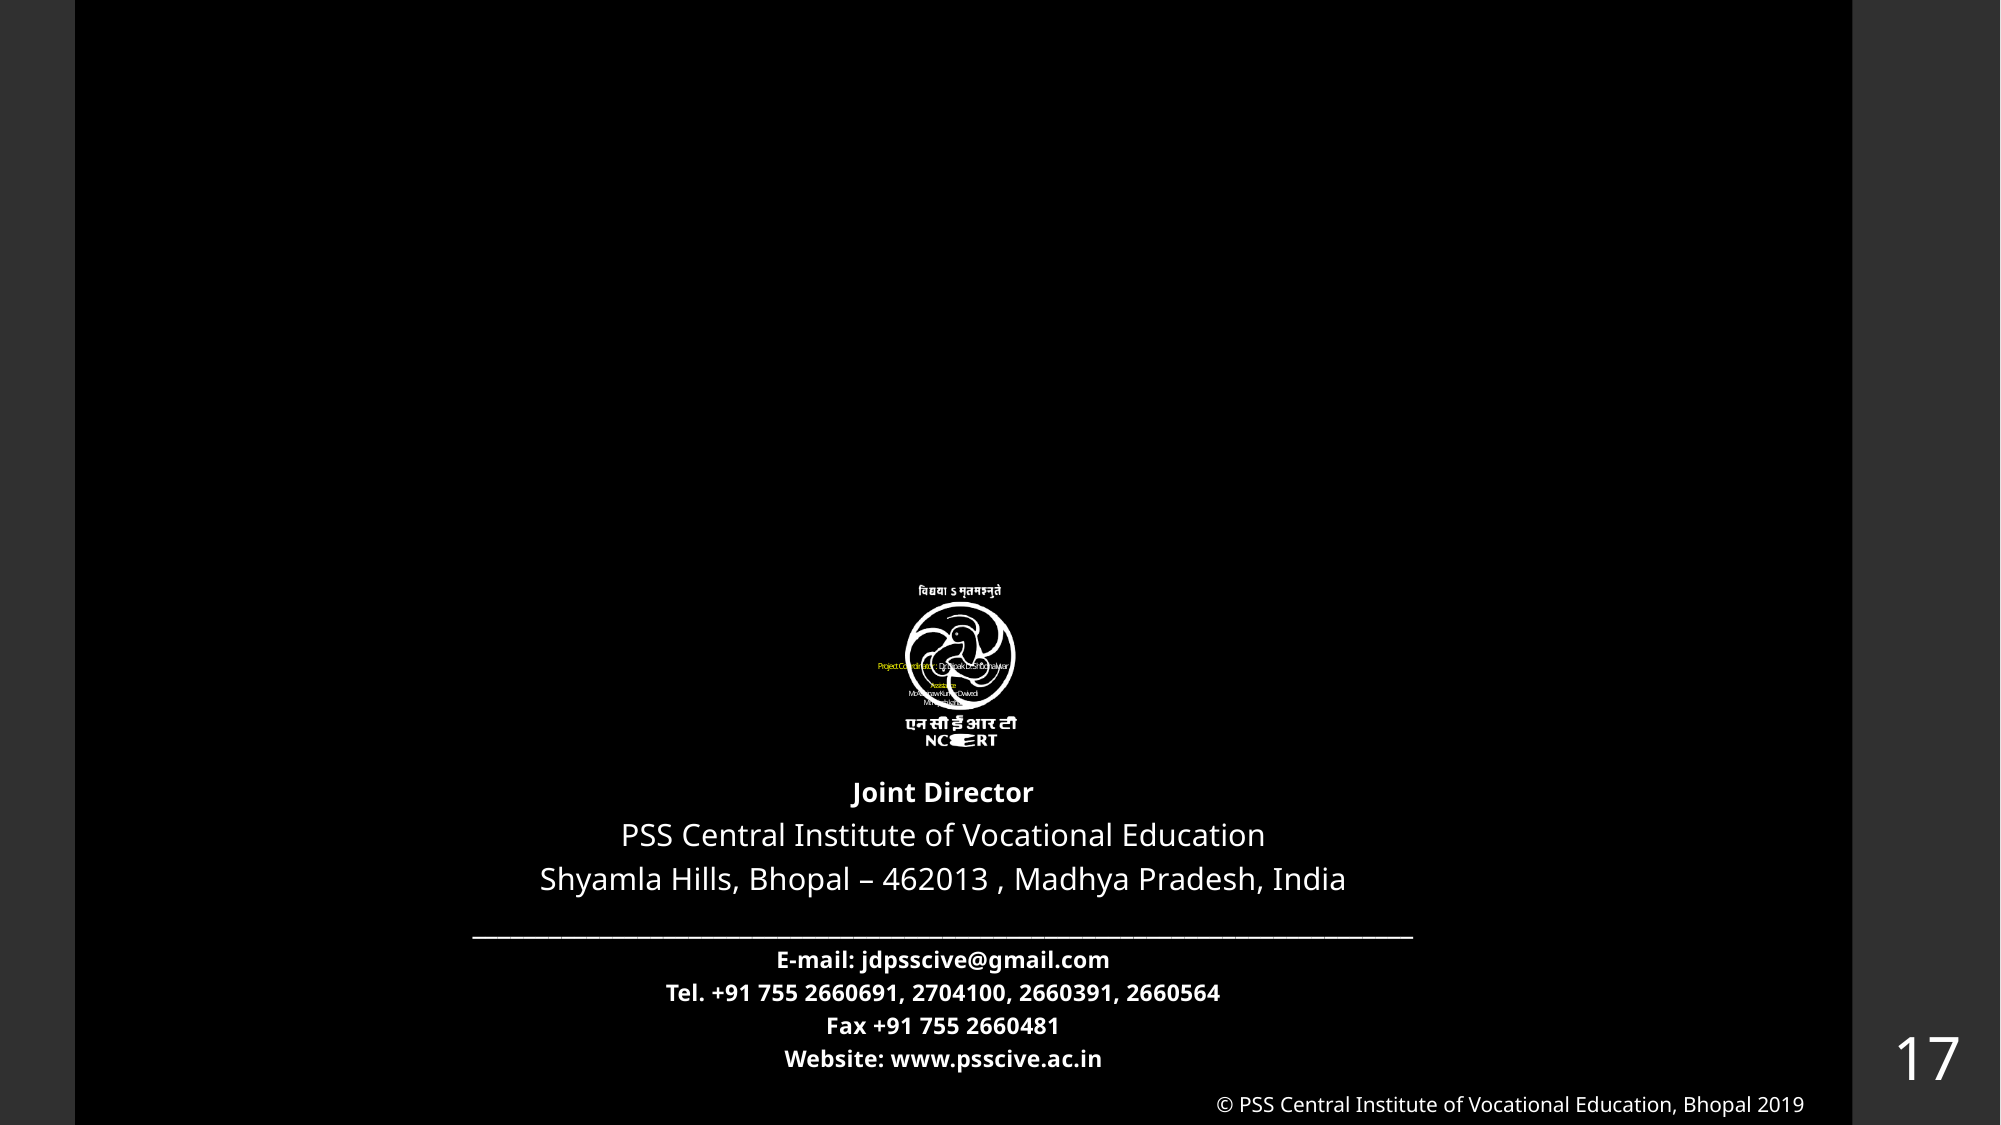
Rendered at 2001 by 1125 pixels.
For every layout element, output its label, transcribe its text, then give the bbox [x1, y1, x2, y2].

picture [905, 583, 1018, 747]
text_box © PSS Central Institute of Vocational Education, Bhopal 2019 [1201, 1084, 2000, 1125]
slide_number 17 [1852, 1012, 2000, 1084]
title Project Coordinator : Dr. Dipak D. Shudhalwar Assistance Mr. Abhinaw Kumar Dwivedi Mr. Rajesh kahar [171, 81, 1717, 746]
text_box Joint Director PSS Central Institute of Vocational Education Shyamla Hills, Bhopal – 462013 , Madhya Pradesh, India __________________________________________________________________________ E-mail: jdpsscive@gmail.com Tel. +91 755 2660691, 2704100, 2660391, 2660564 Fax +91 755 2660481 Website: www.psscive.ac.in [82, 746, 1805, 1085]
